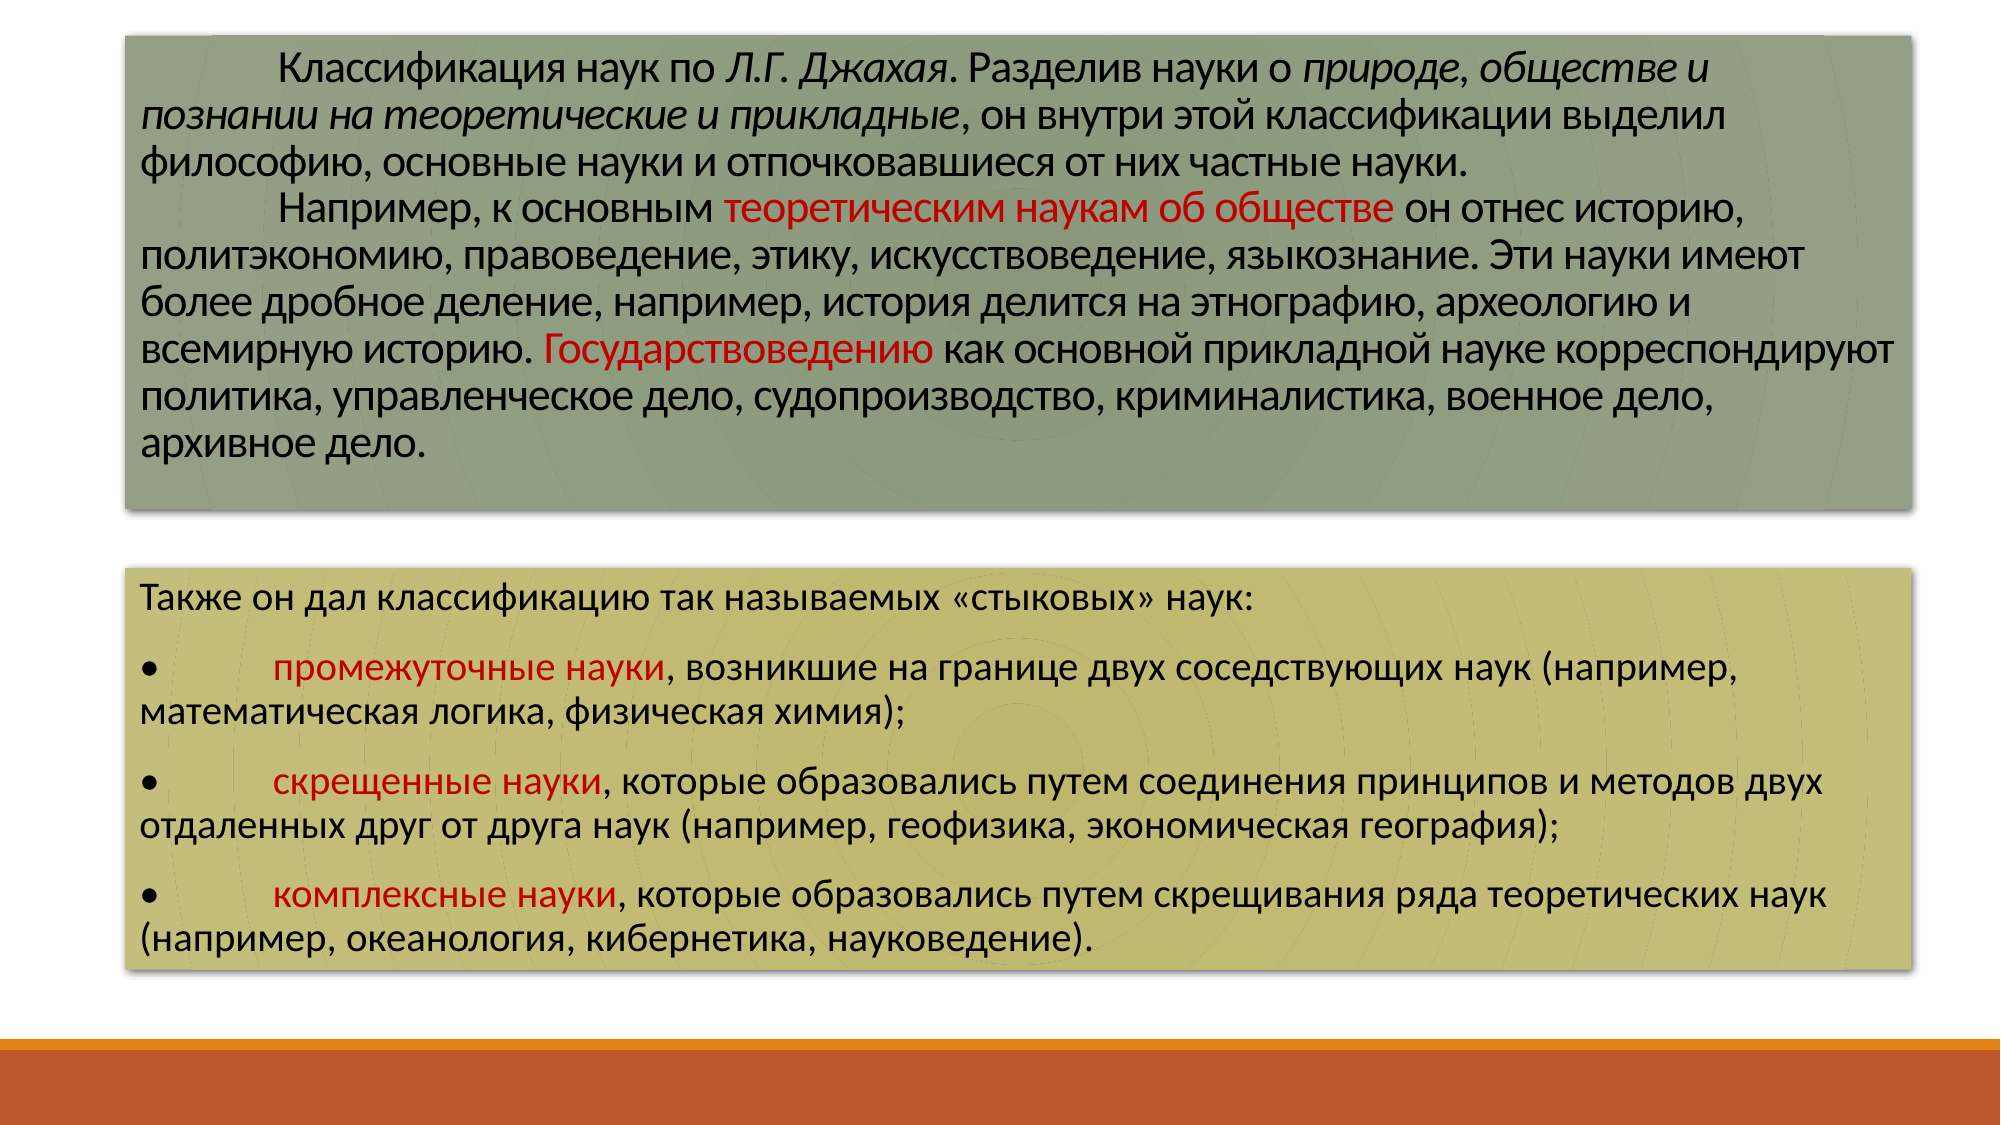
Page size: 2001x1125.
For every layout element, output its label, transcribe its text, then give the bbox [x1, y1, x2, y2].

title Классификация наук по Л.Г. Джахая. Разделив науки о природе, обществе и познании на теоретические и прикладные, он внутри этой классификации выделил философию, основные науки и отпочковавшиеся от них частные науки. Например, к основным теоретическим наукам об обществе он отнес историю, политэкономию, правоведение, этику, искусствоведение, языкознание. Эти науки имеют более дробное деление, например, история делится на этнографию, археологию и всемирную историю. Государствоведению как основной прикладной науке корреспондируют политика, управленческое дело, судопроизводство, криминалистика, военное дело, архивное дело. [125, 35, 1912, 510]
list Также он дал классификацию так называемых «стыковых» наук: • промежуточные науки, возникшие на границе двух соседствующих наук (например, математическая логика, физическая химия); • скрещенные науки, которые образовались путем соединения принципов и методов двух отдаленных друг от друга наук (например, геофизика, экономическая география); • комплексные науки, которые образовались путем скрещивания ряда теоретических наук (например, океанология, кибернетика, науковедение). [125, 568, 1912, 970]
